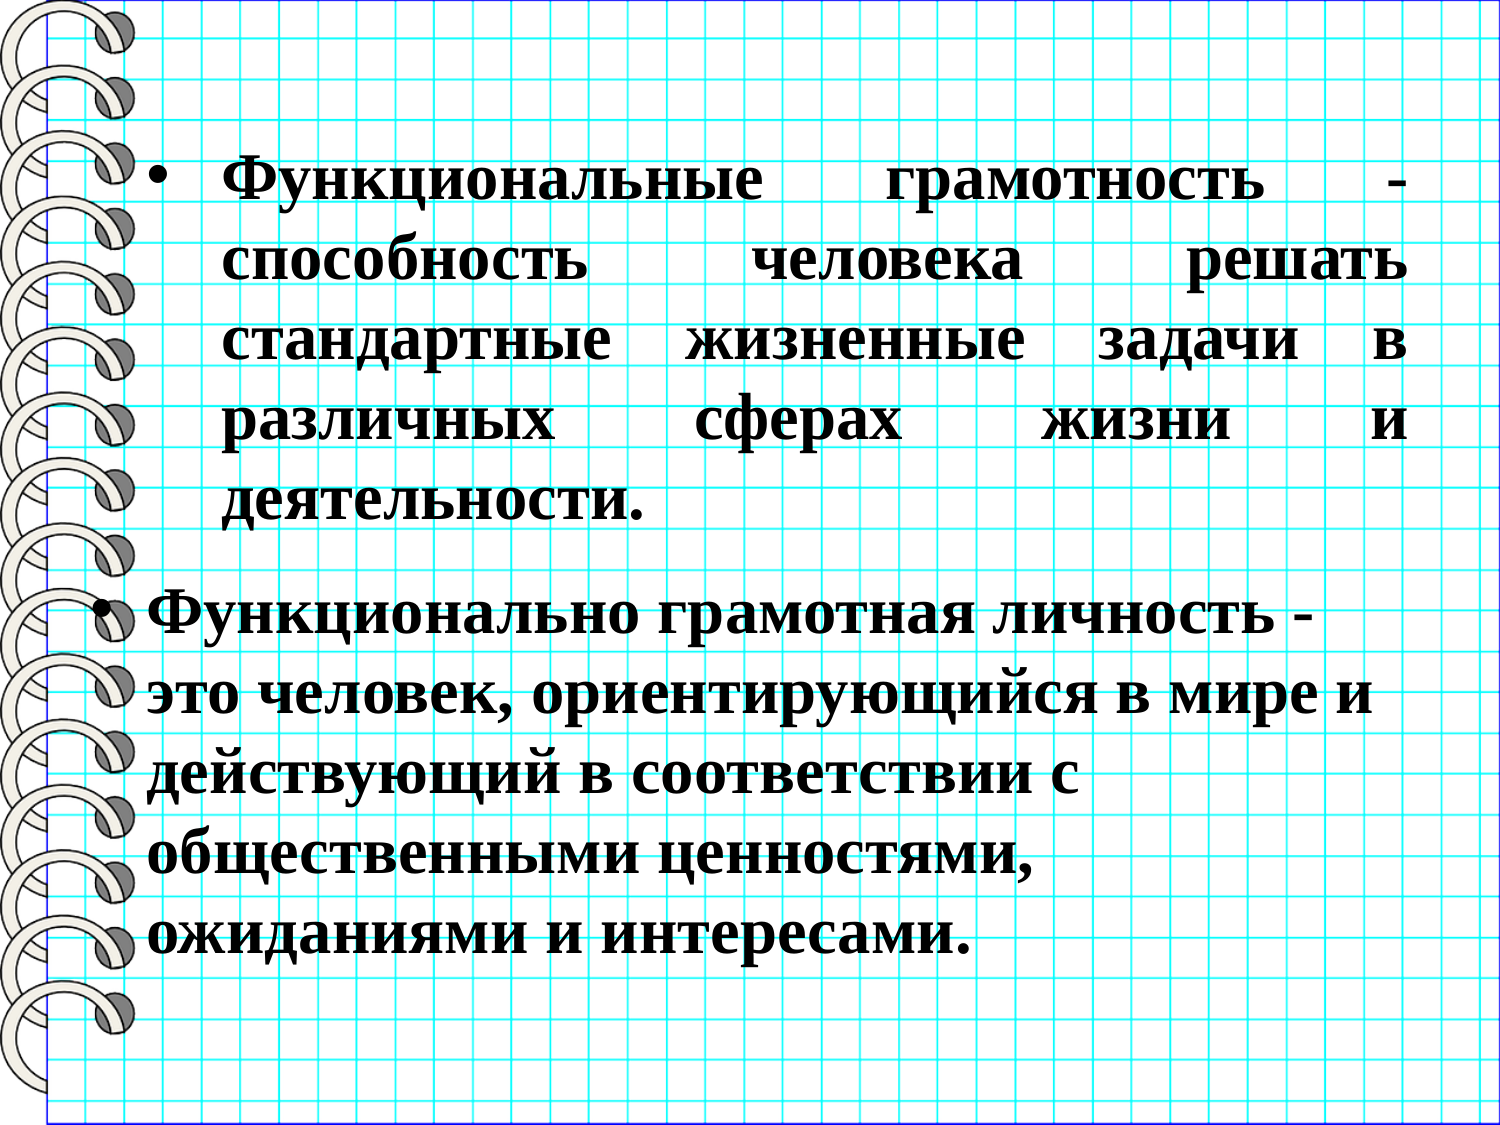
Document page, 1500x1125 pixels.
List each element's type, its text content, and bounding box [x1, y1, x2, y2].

picture [0, 0, 1500, 1125]
list Функциональные грамотность - способность человека решать стандартные жизненные задачи в различных сферах жизни и деятельности. Функционально грамотная личность - это человек, ориентирующийся в мире и действующий в соответствии с общественными ценностями, ожиданиями и интересами. [75, 125, 1425, 868]
